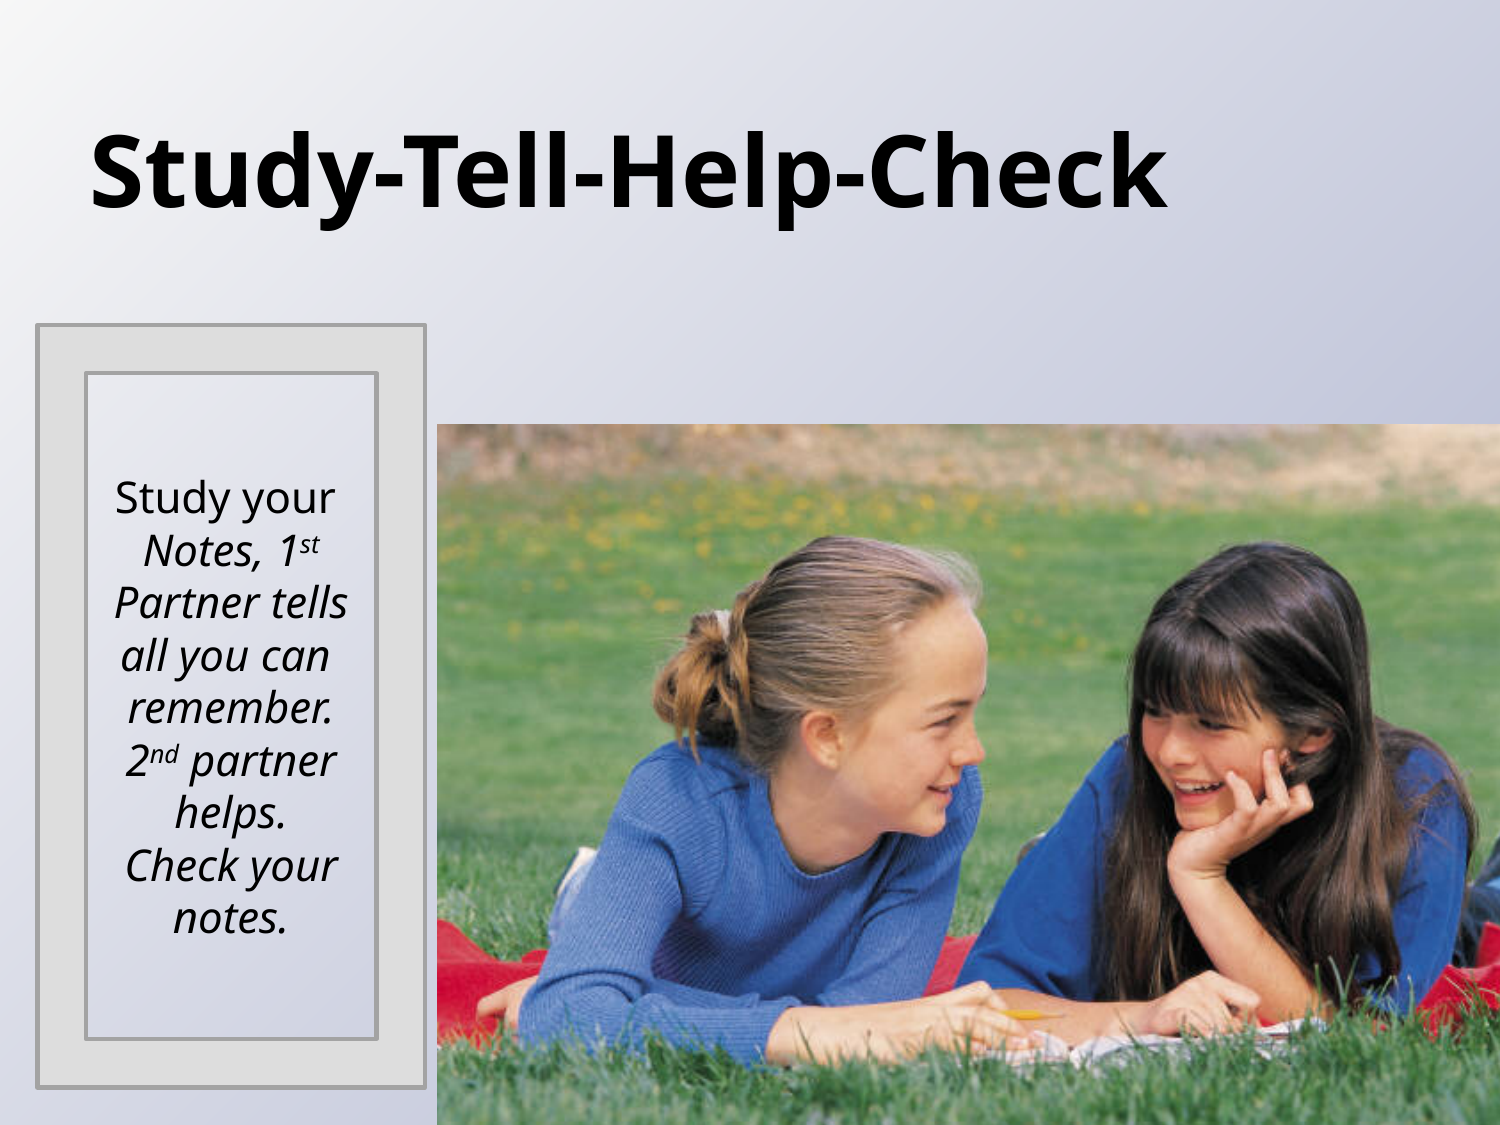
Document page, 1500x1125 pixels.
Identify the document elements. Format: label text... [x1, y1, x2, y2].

text_box Study-Tell-Help-Check [75, 99, 1400, 235]
picture [437, 424, 1500, 1125]
text_box Study your Notes, 1st Partner tells all you can remember. 2nd partner helps. Check your notes. [35, 323, 427, 1090]
